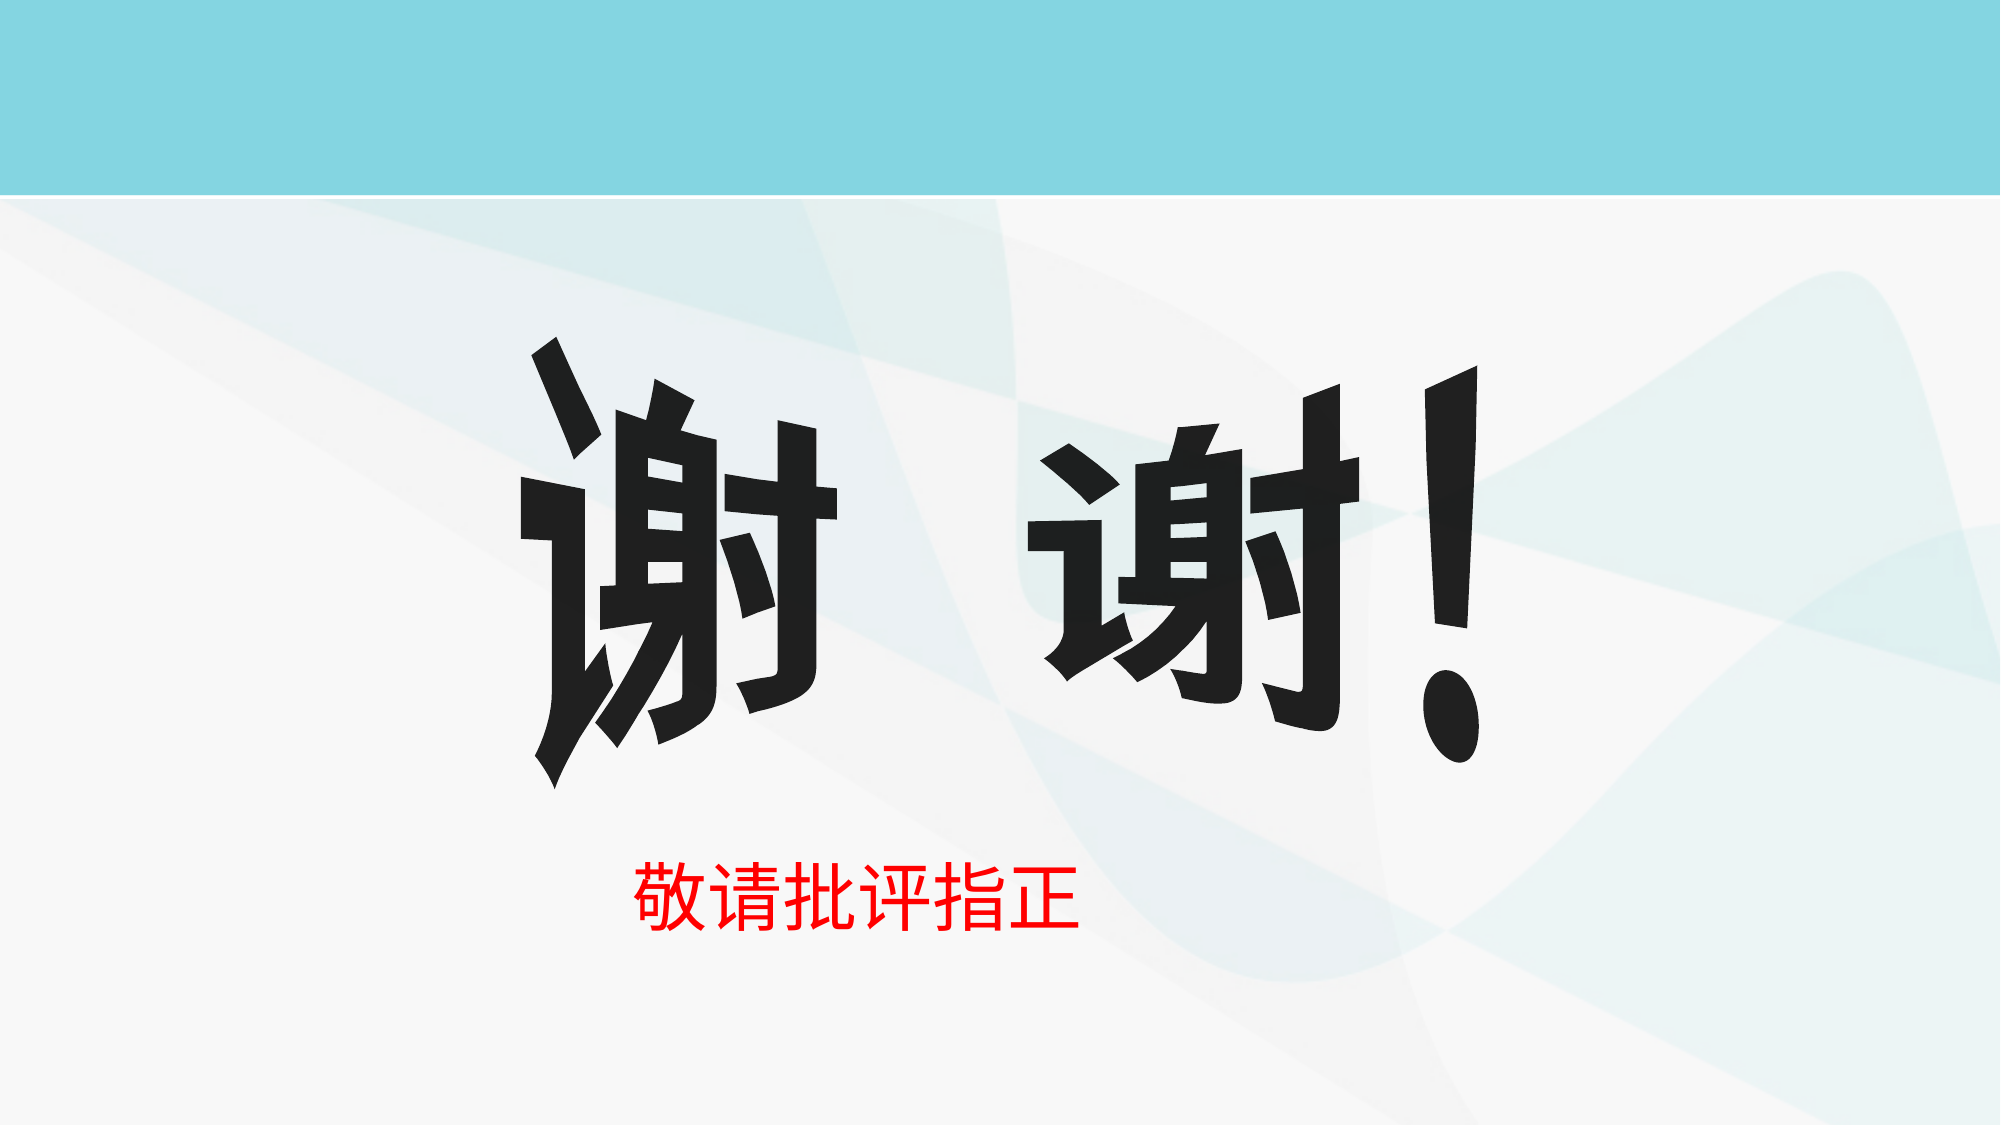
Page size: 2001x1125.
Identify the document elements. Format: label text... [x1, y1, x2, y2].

picture [0, 0, 2001, 1125]
text_box 敬请批评指正 [617, 843, 2000, 948]
